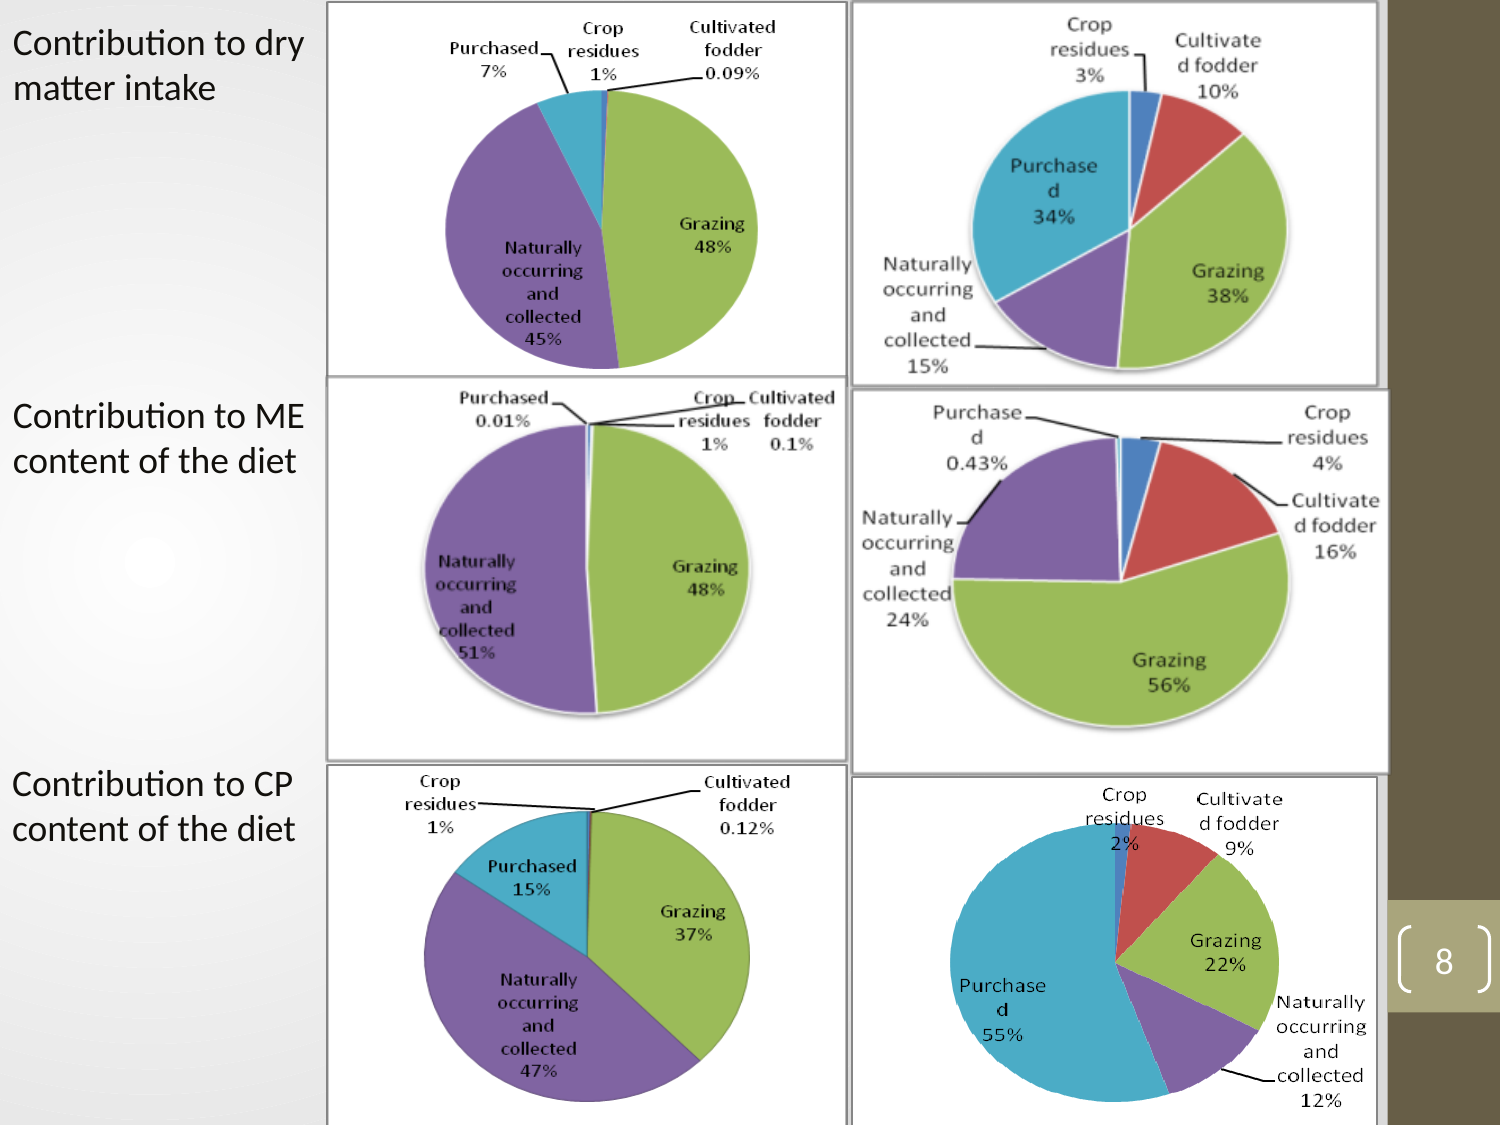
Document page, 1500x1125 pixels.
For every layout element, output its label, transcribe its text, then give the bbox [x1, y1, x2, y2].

slide_number 8 [1405, 925, 1492, 994]
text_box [0, 0, 1394, 1125]
